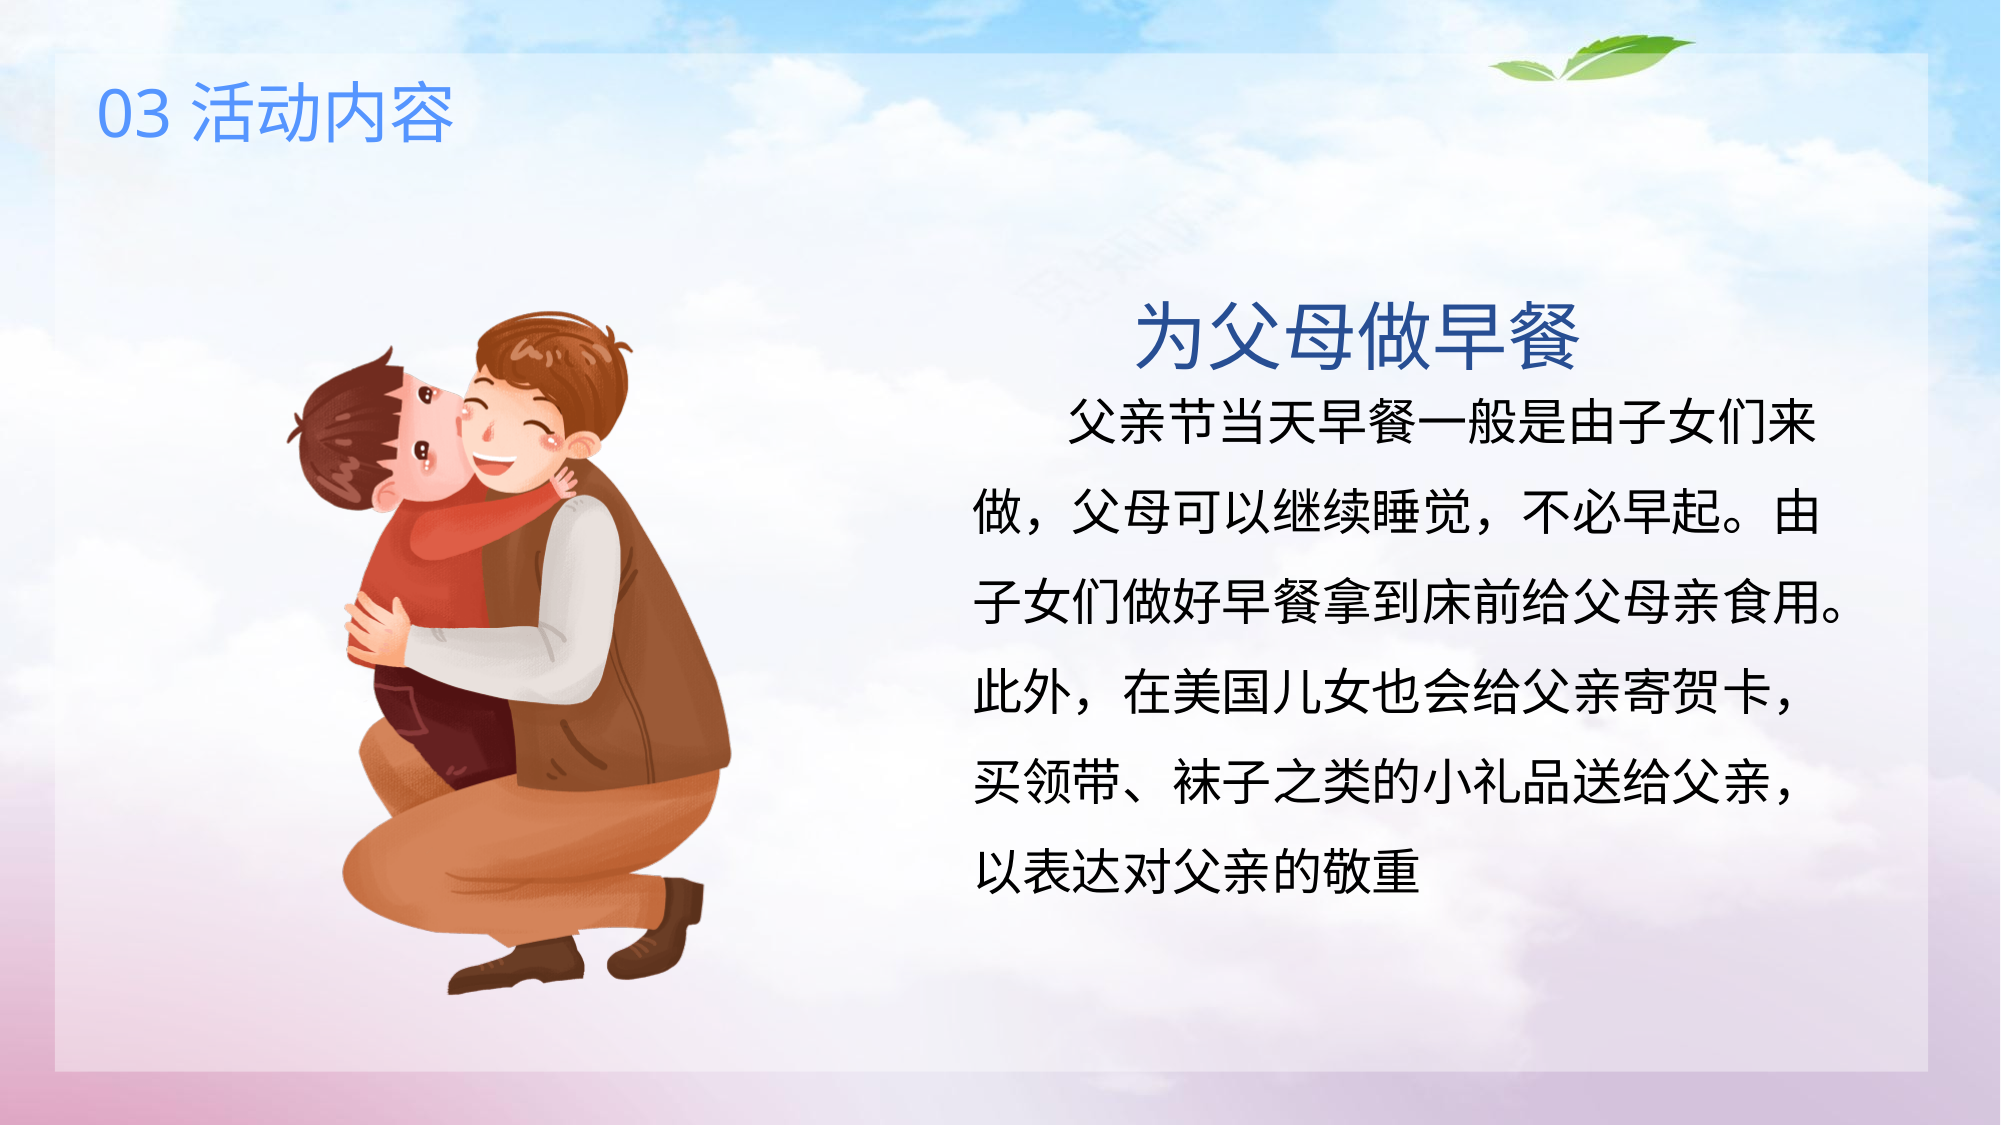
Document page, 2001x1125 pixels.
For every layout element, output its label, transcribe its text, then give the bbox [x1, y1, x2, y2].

text_box 父亲节当天早餐一般是由子女们来做，父母可以继续睡觉，不必早起。由子女们做好早餐拿到床前给父母亲食用。此外，在美国儿女也会给父亲寄贺卡，买领带、袜子之类的小礼品送给父亲，以表达对父亲的敬重 [998, 352, 1856, 908]
picture [0, 0, 2001, 1125]
text_box 03活动内容 [81, 63, 471, 159]
text_box [54, 52, 1929, 1073]
text_box 为父母做早餐 [1117, 282, 1598, 387]
